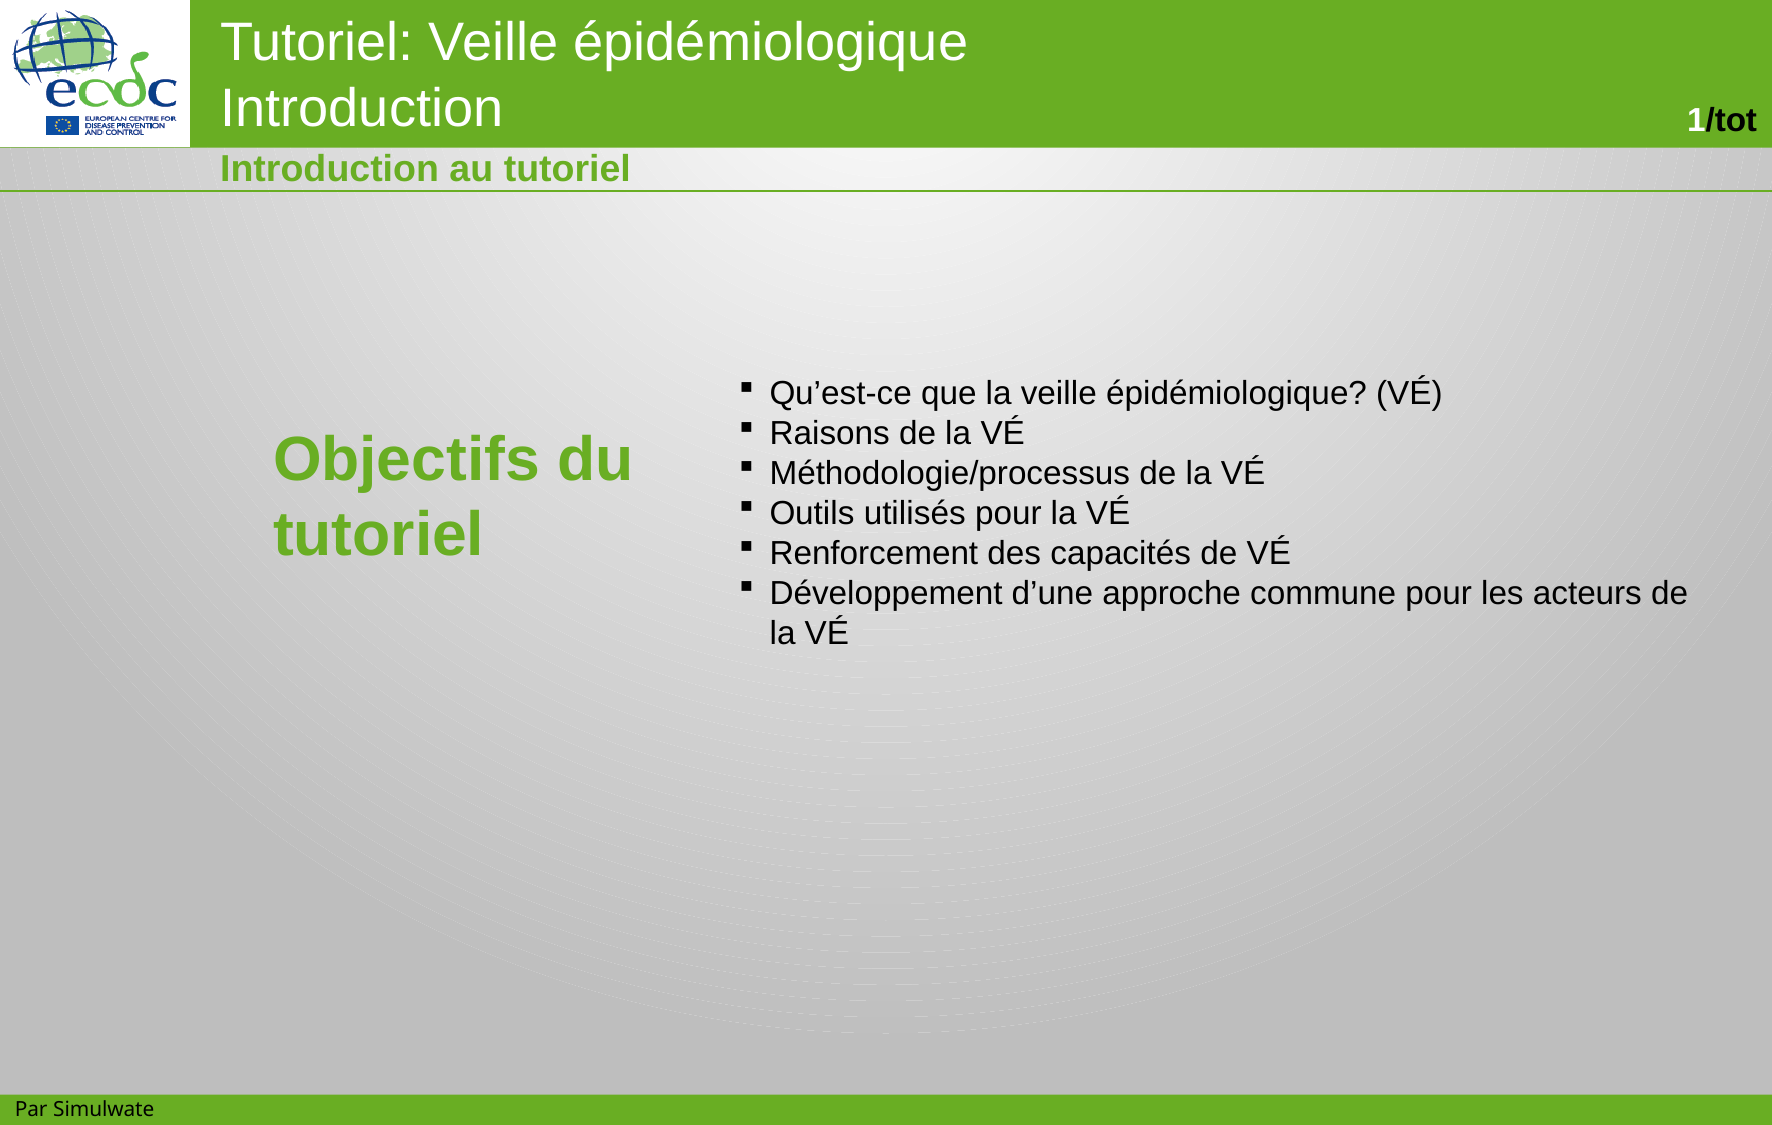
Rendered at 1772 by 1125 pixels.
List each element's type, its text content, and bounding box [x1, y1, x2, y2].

picture [0, 0, 190, 147]
text_box Qu’est-ce que la veille épidémiologique? (VÉ) Raisons de la VÉ Méthodologie/processus de la VÉ Outils utilisés pour la VÉ Renforcement des capacités de VÉ Développement d’une approche commune pour les acteurs de la VÉ [723, 364, 1721, 659]
text_box Objectifs du tutoriel [258, 410, 724, 576]
text_box Introduction au tutoriel [205, 141, 1406, 198]
